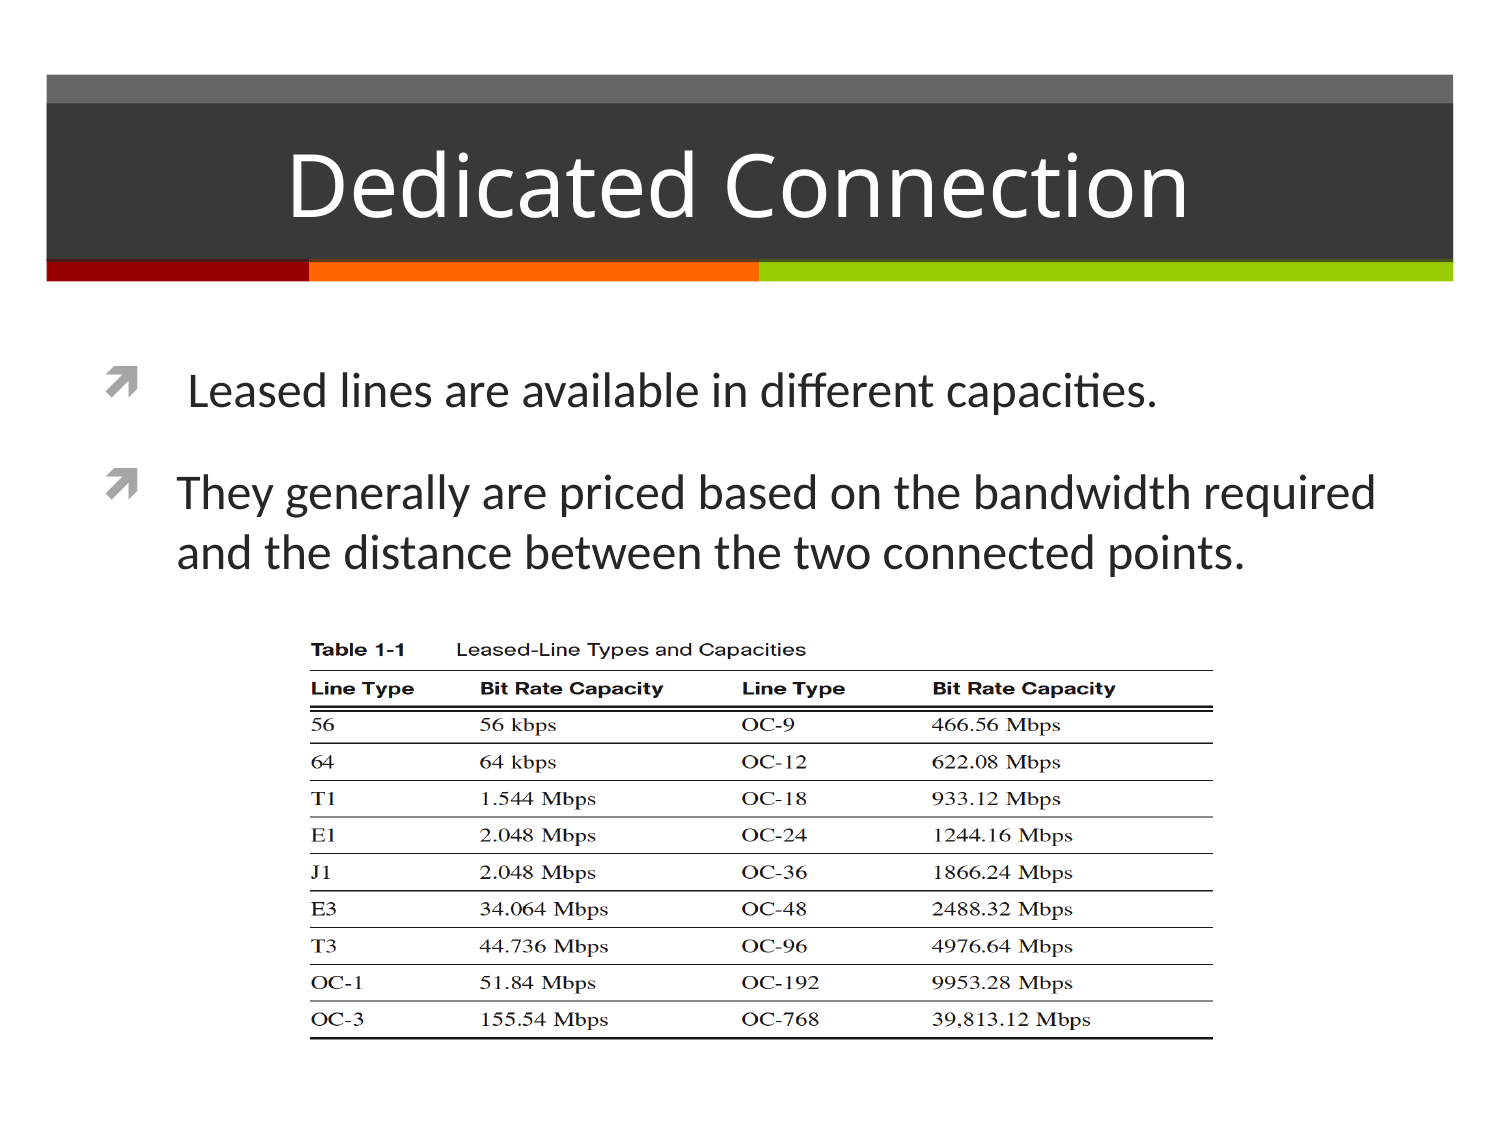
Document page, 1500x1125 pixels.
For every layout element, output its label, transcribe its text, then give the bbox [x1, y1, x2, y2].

picture [277, 632, 1251, 1055]
list Leased lines are available in different capacities. They generally are priced based on the bandwidth required and the distance between the two connected points. [86, 350, 1454, 1005]
title Dedicated Connection [46, 103, 1454, 263]
